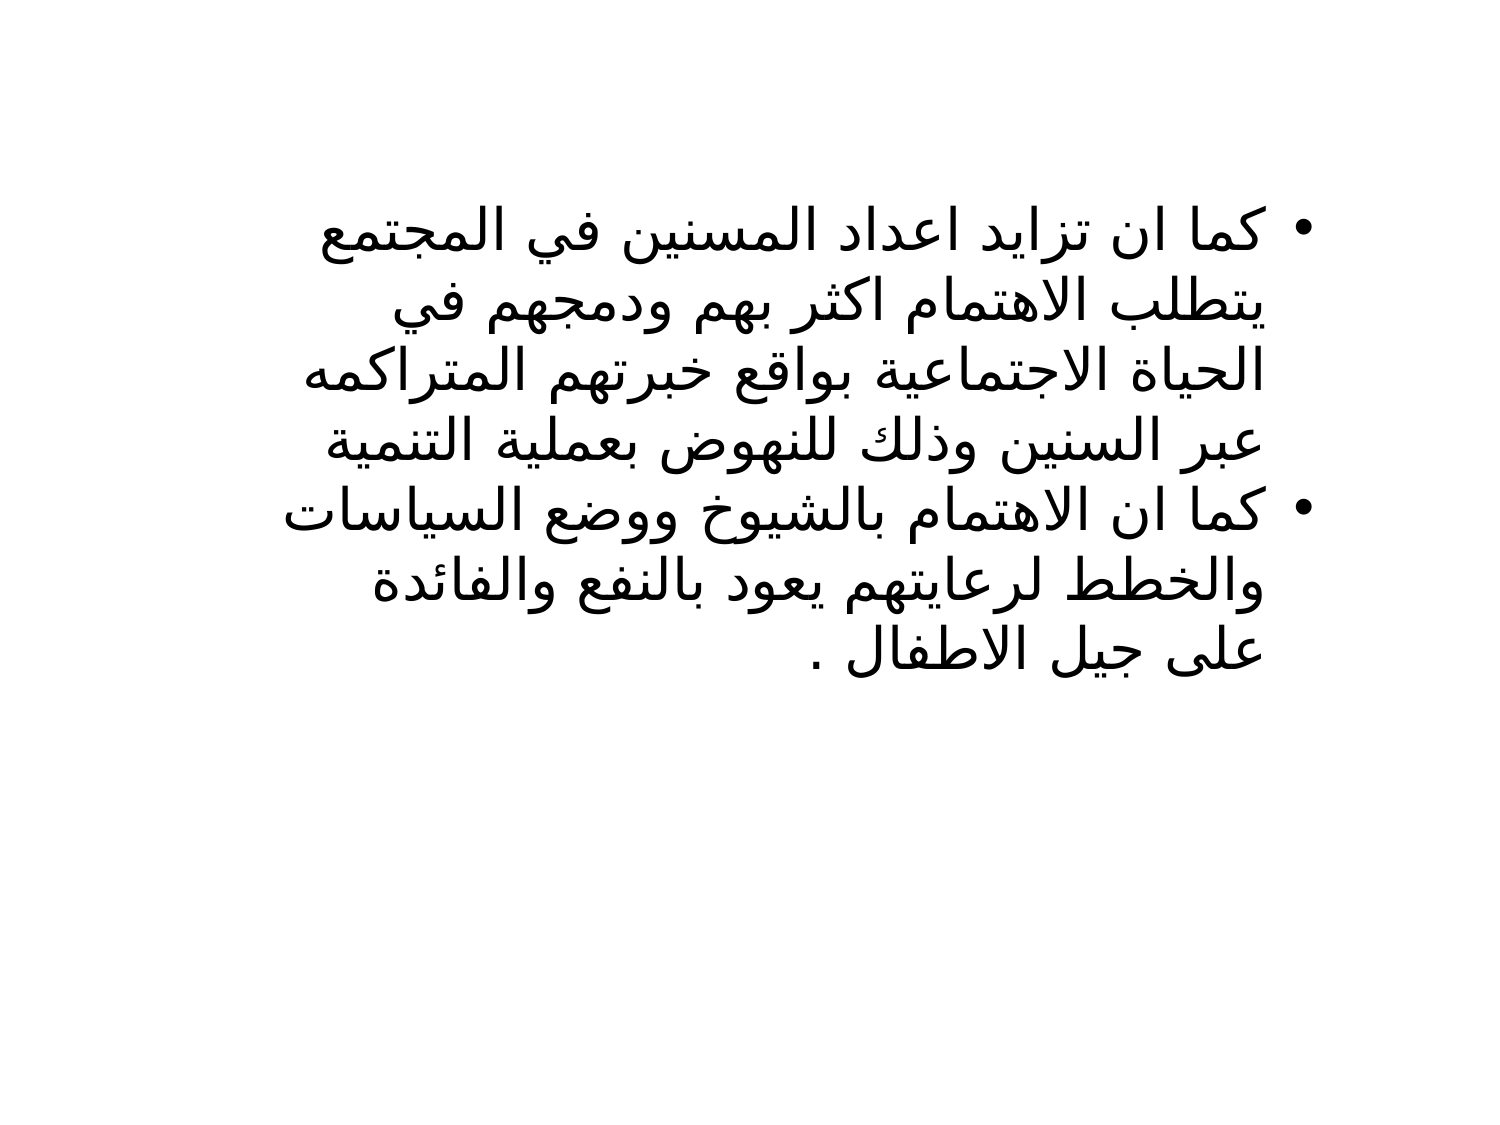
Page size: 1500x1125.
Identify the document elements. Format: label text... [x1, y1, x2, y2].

text_box كما ان تزايد اعداد المسنين في المجتمع يتطلب الاهتمام اكثر بهم ودمجهم في الحياة الاجتماعية بواقع خبرتهم المتراكمه عبر السنين وذلك للنهوض بعملية التنمية كما ان الاهتمام بالشيوخ ووضع السياسات والخطط لرعايتهم يعود بالنفع والفائدة على جيل الاطفال . [265, 184, 1329, 690]
